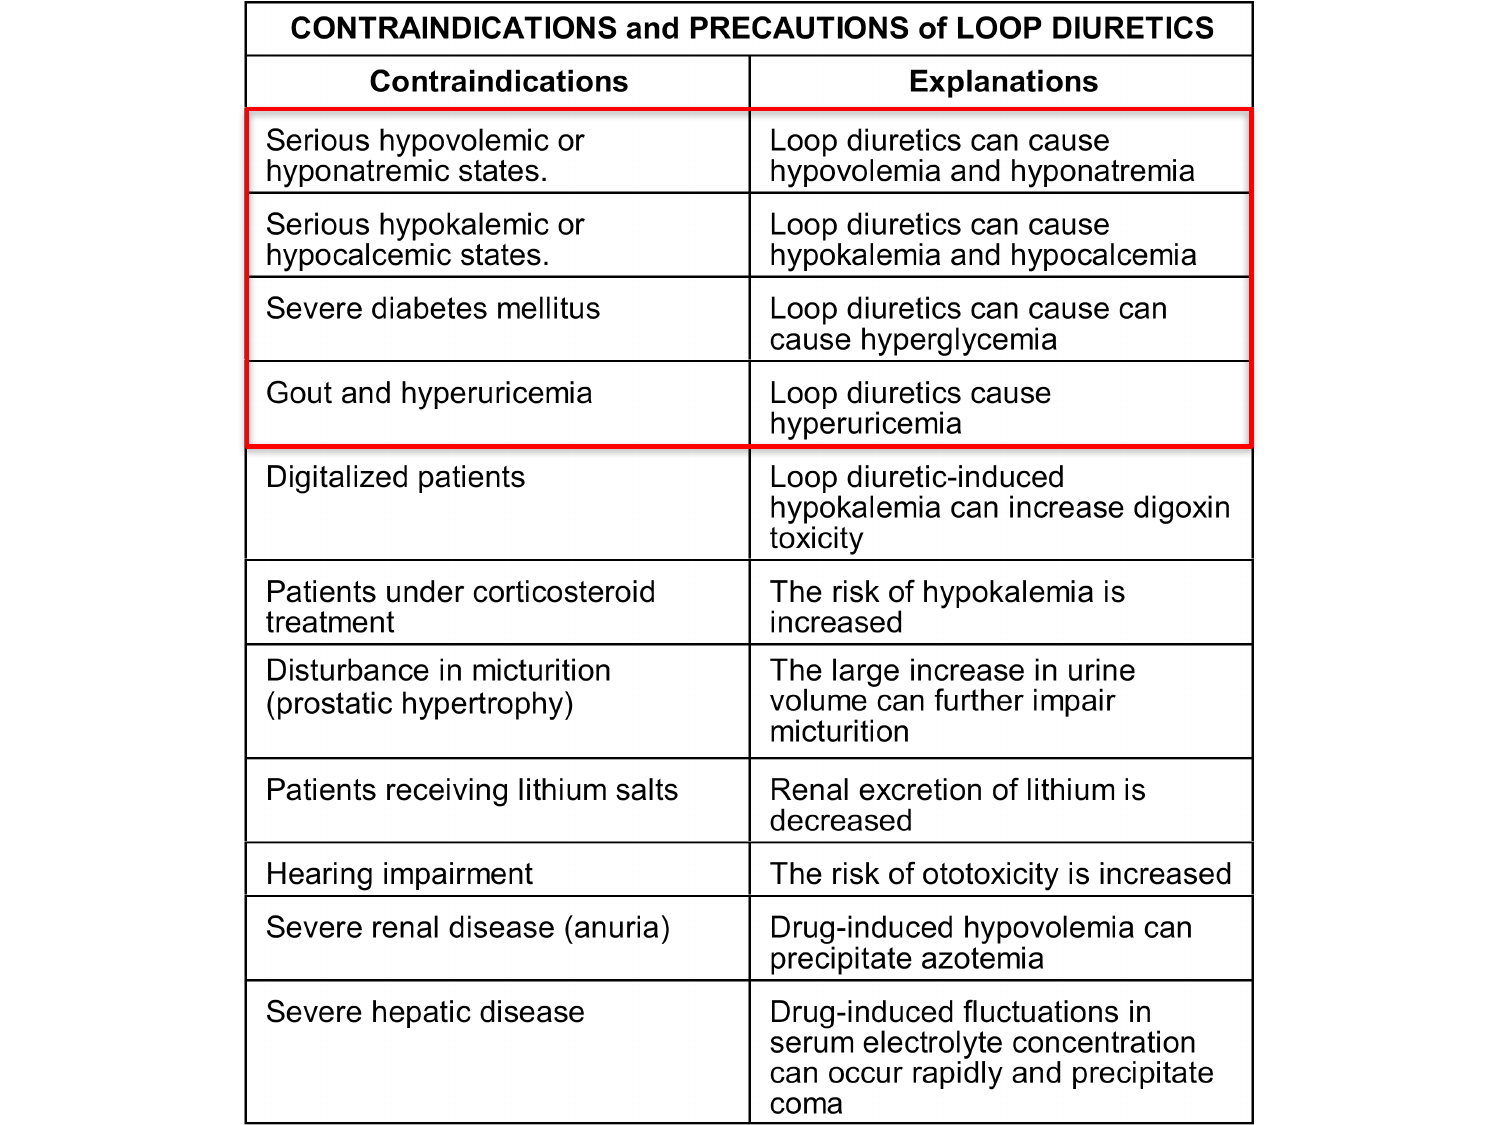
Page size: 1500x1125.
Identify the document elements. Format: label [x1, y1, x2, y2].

picture [243, 0, 1255, 1125]
